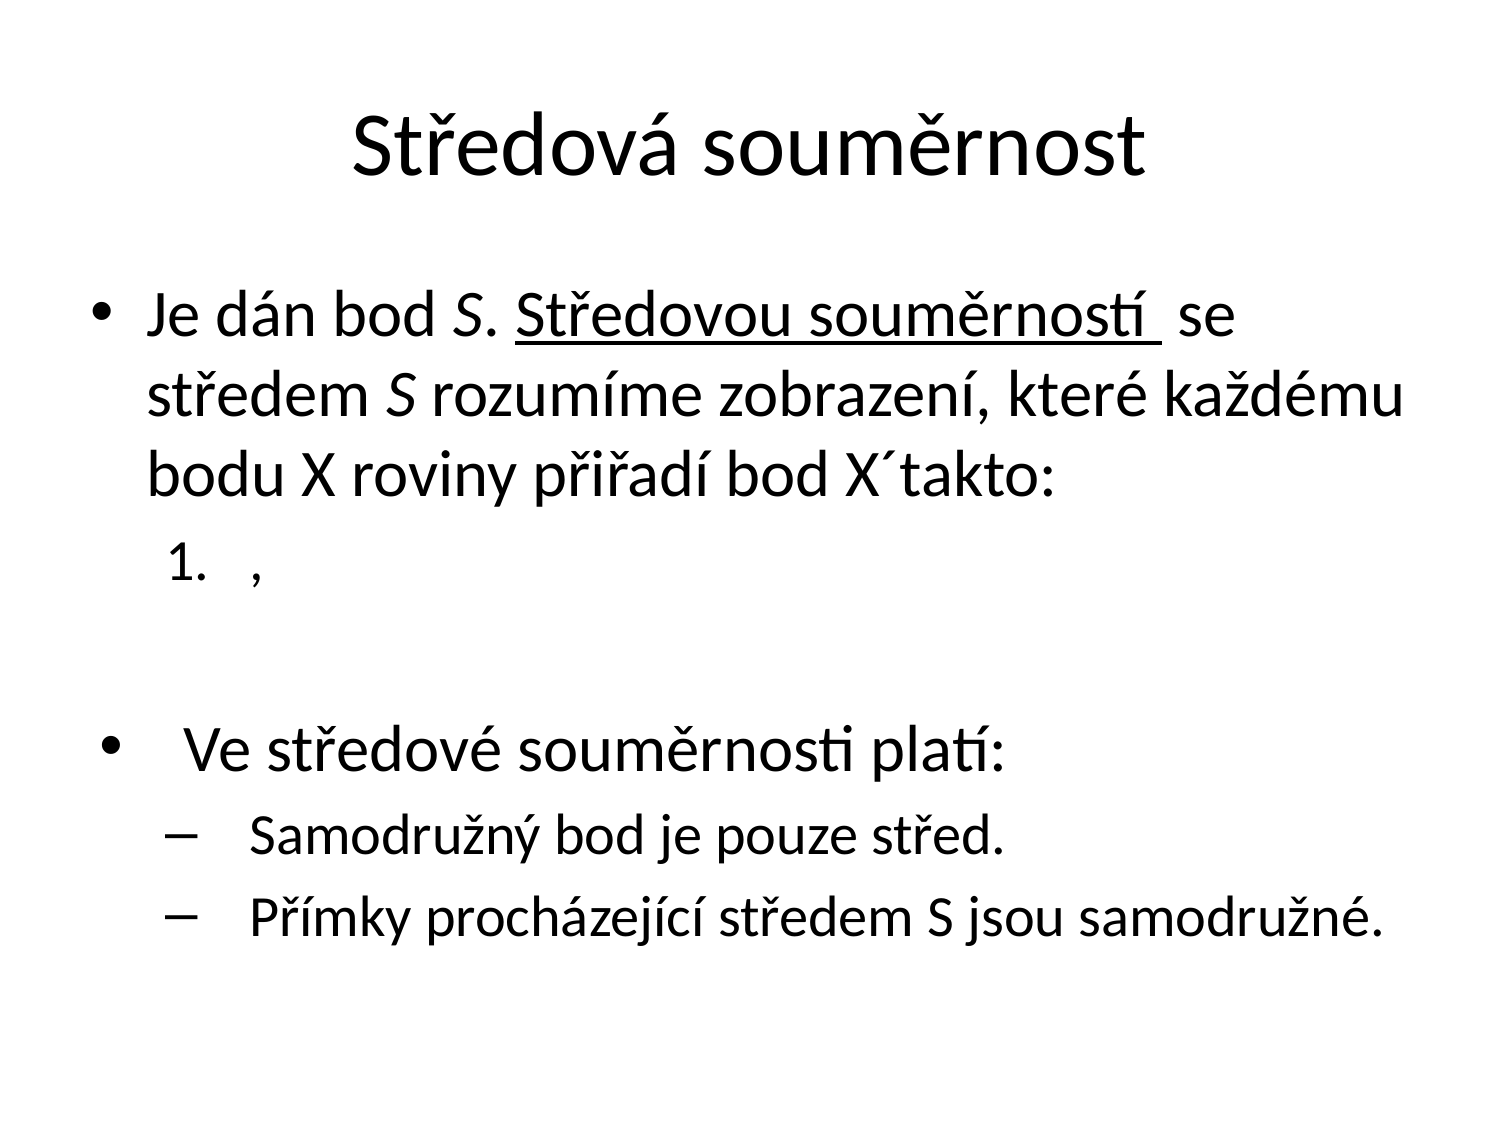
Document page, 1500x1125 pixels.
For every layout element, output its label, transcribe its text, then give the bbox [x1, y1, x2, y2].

title Středová souměrnost [75, 45, 1425, 233]
